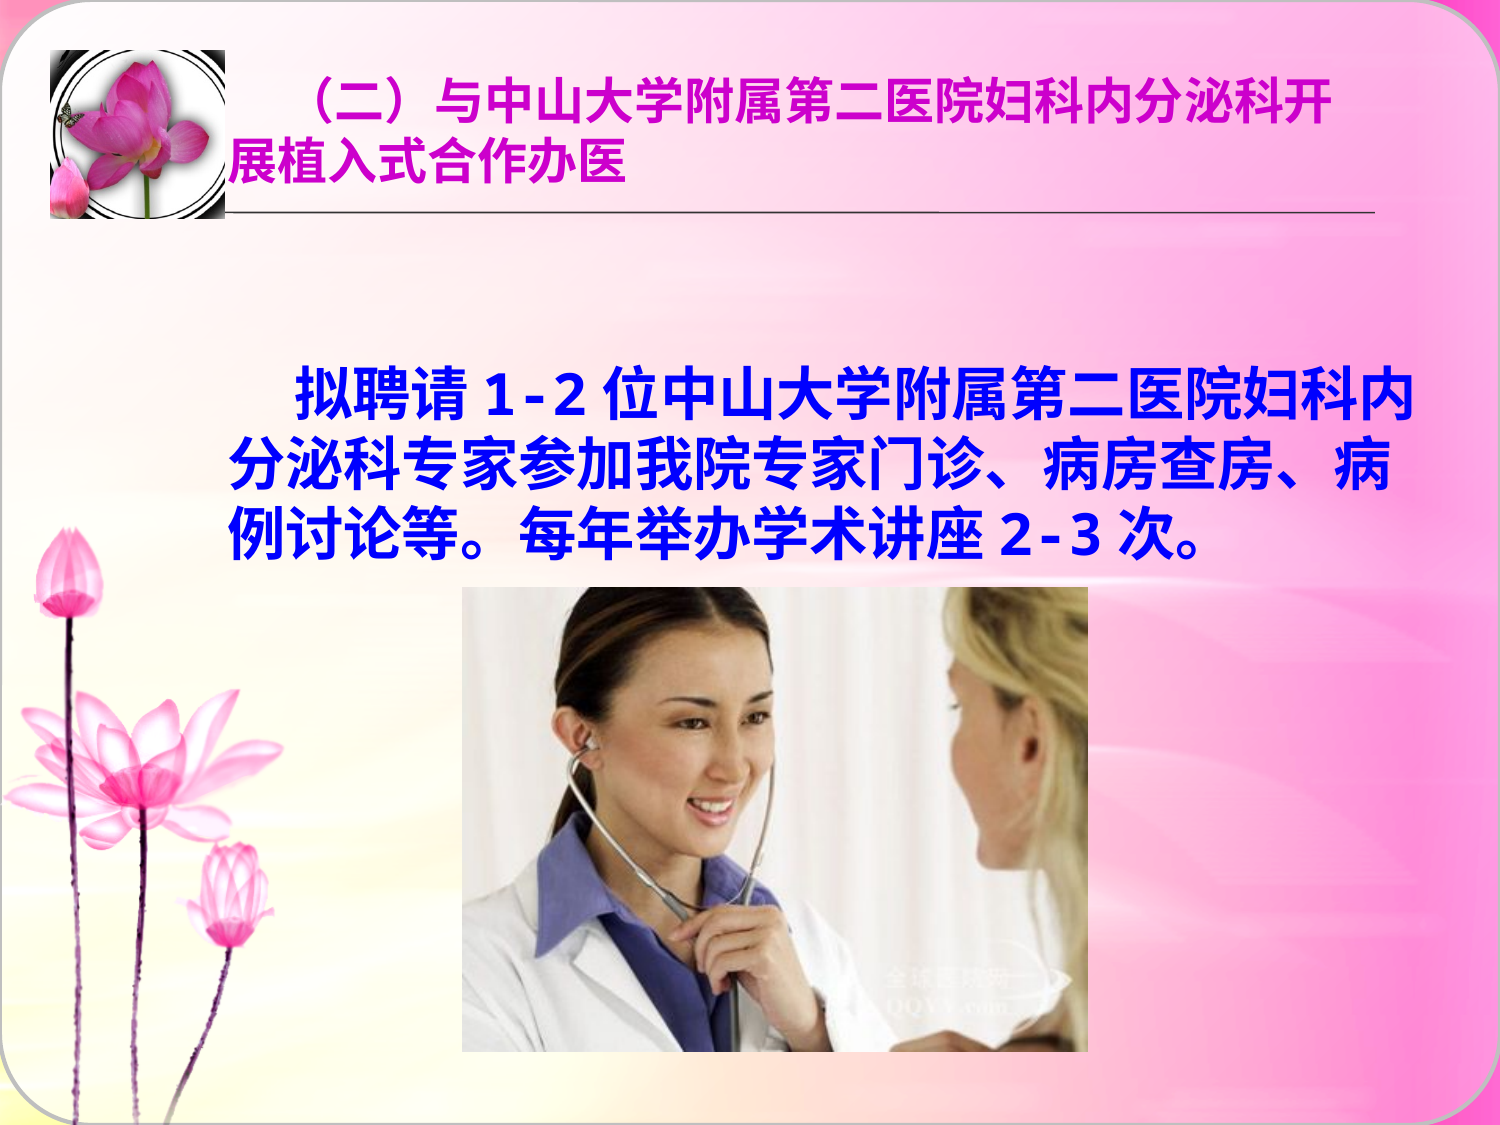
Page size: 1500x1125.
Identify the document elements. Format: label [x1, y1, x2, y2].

picture [49, 49, 226, 220]
text_box [0, 0, 1500, 1125]
picture [462, 587, 1088, 1052]
